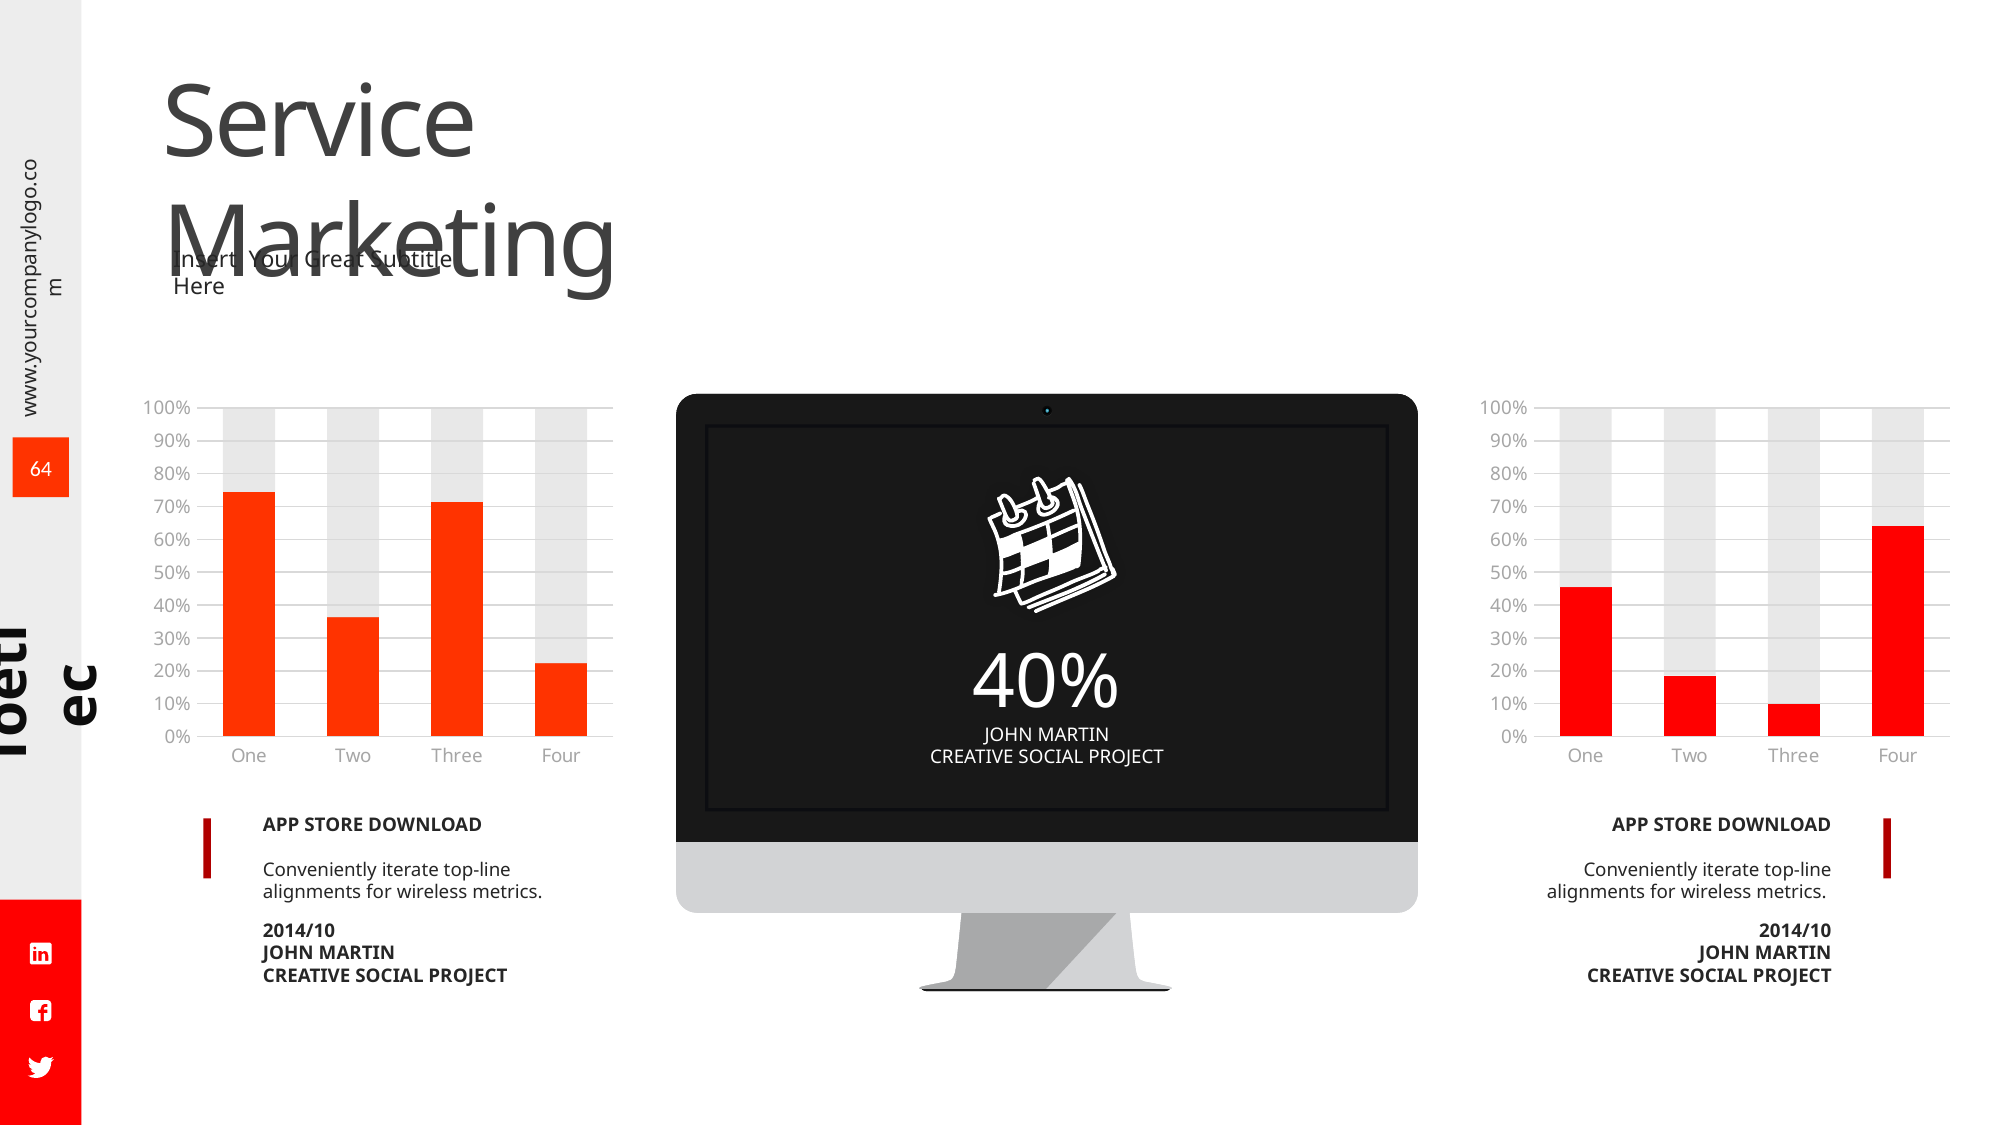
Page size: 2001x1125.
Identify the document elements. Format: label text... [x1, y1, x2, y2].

text_box [202, 817, 212, 879]
text_box [1882, 817, 1892, 879]
text_box APP STORE DOWNLOAD Conveniently iterate top-line alignments for wireless metrics. [248, 804, 564, 910]
chart [1469, 386, 1960, 777]
text_box 2014/10 JOHN MARTIN CREATIVE SOCIAL PROJECT [1530, 911, 1847, 994]
text_box Service Marketing [147, 116, 677, 236]
picture [708, 425, 1390, 809]
text_box 2014/10 JOHN MARTIN CREATIVE SOCIAL PROJECT [248, 911, 564, 994]
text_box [676, 393, 1418, 992]
chart [132, 386, 624, 777]
text_box APP STORE DOWNLOAD Conveniently iterate top-line alignments for wireless metrics. [1530, 804, 1847, 910]
text_box Insert Your Great Subtitle Here [158, 237, 512, 307]
slide_number 64 [12, 437, 69, 498]
